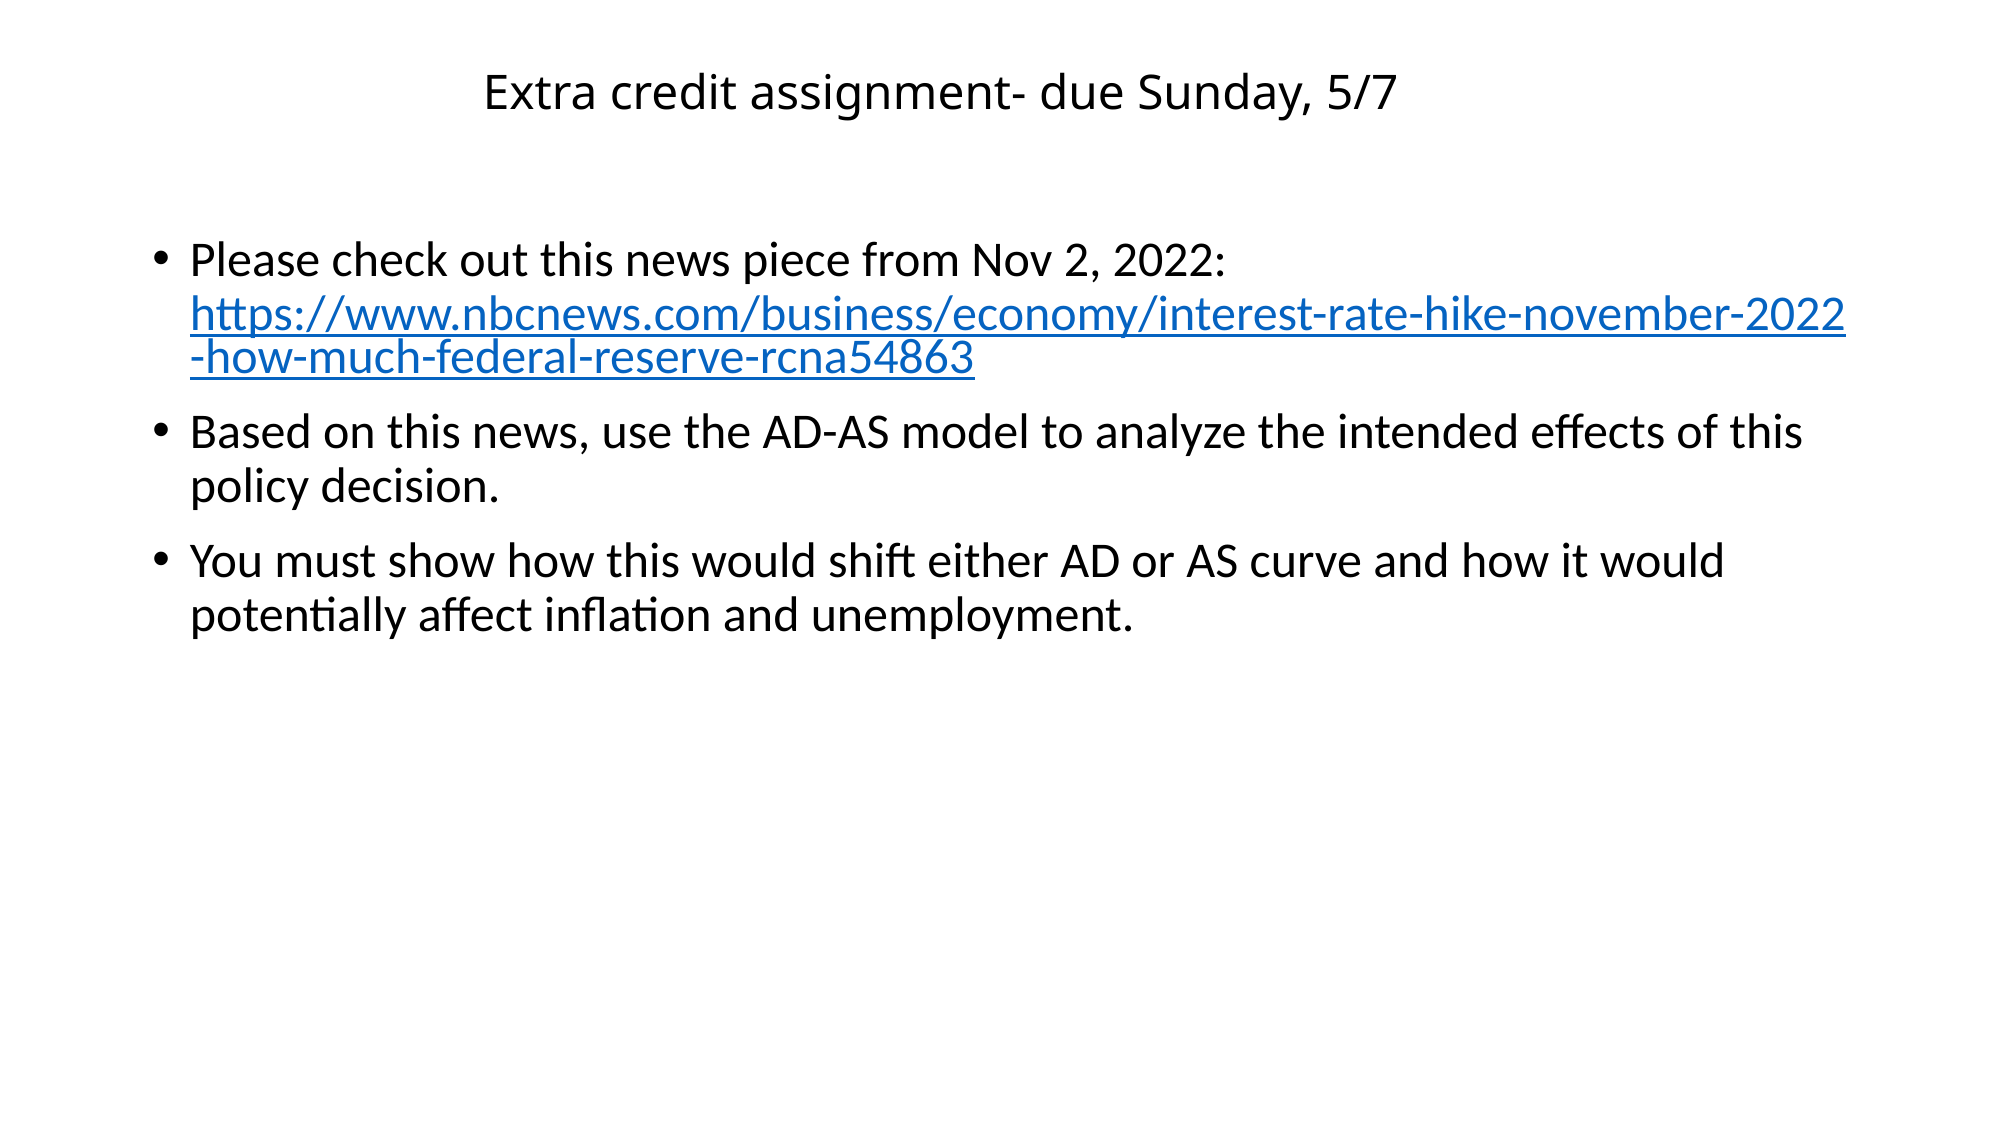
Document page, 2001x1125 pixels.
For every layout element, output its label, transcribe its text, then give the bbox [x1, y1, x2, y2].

list Please check out this news piece from Nov 2, 2022: https://www.nbcnews.com/business/economy/interest-rate-hike-november-2022-how-much-federal-reserve-rcna54863 Based on this news, use the AD-AS model to analyze the intended effects of this policy decision. You must show how this would shift either AD or AS curve and how it would potentially affect inflation and unemployment. [137, 225, 1863, 1014]
title Extra credit assignment- due Sunday, 5/7 [137, 59, 1745, 129]
